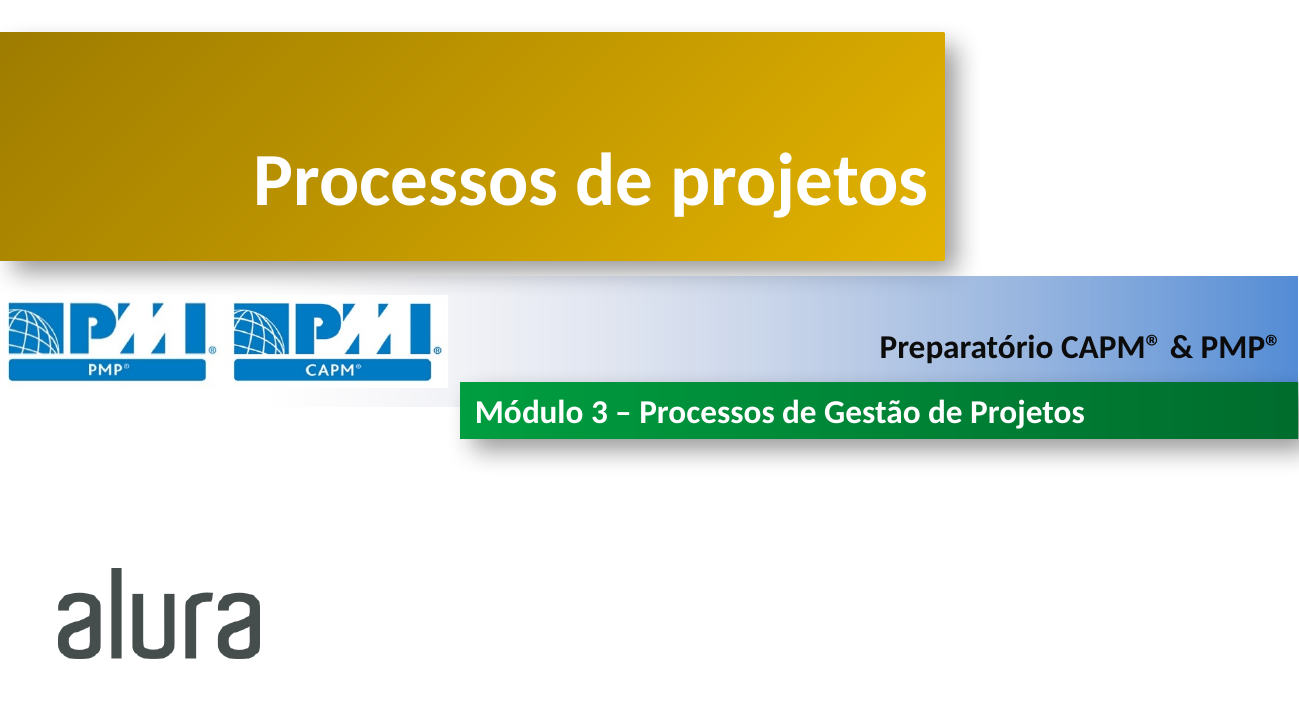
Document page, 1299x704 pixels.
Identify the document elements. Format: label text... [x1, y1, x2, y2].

picture [58, 568, 260, 660]
text_box [270, 374, 1298, 407]
text_box Processos de projetos [0, 32, 945, 261]
text_box [270, 276, 1298, 317]
text_box Preparatório CAPM® & PMP® [452, 317, 1298, 374]
text_box Módulo 3 – Processos de Gestão de Projetos [460, 382, 1299, 439]
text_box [0, 294, 449, 390]
